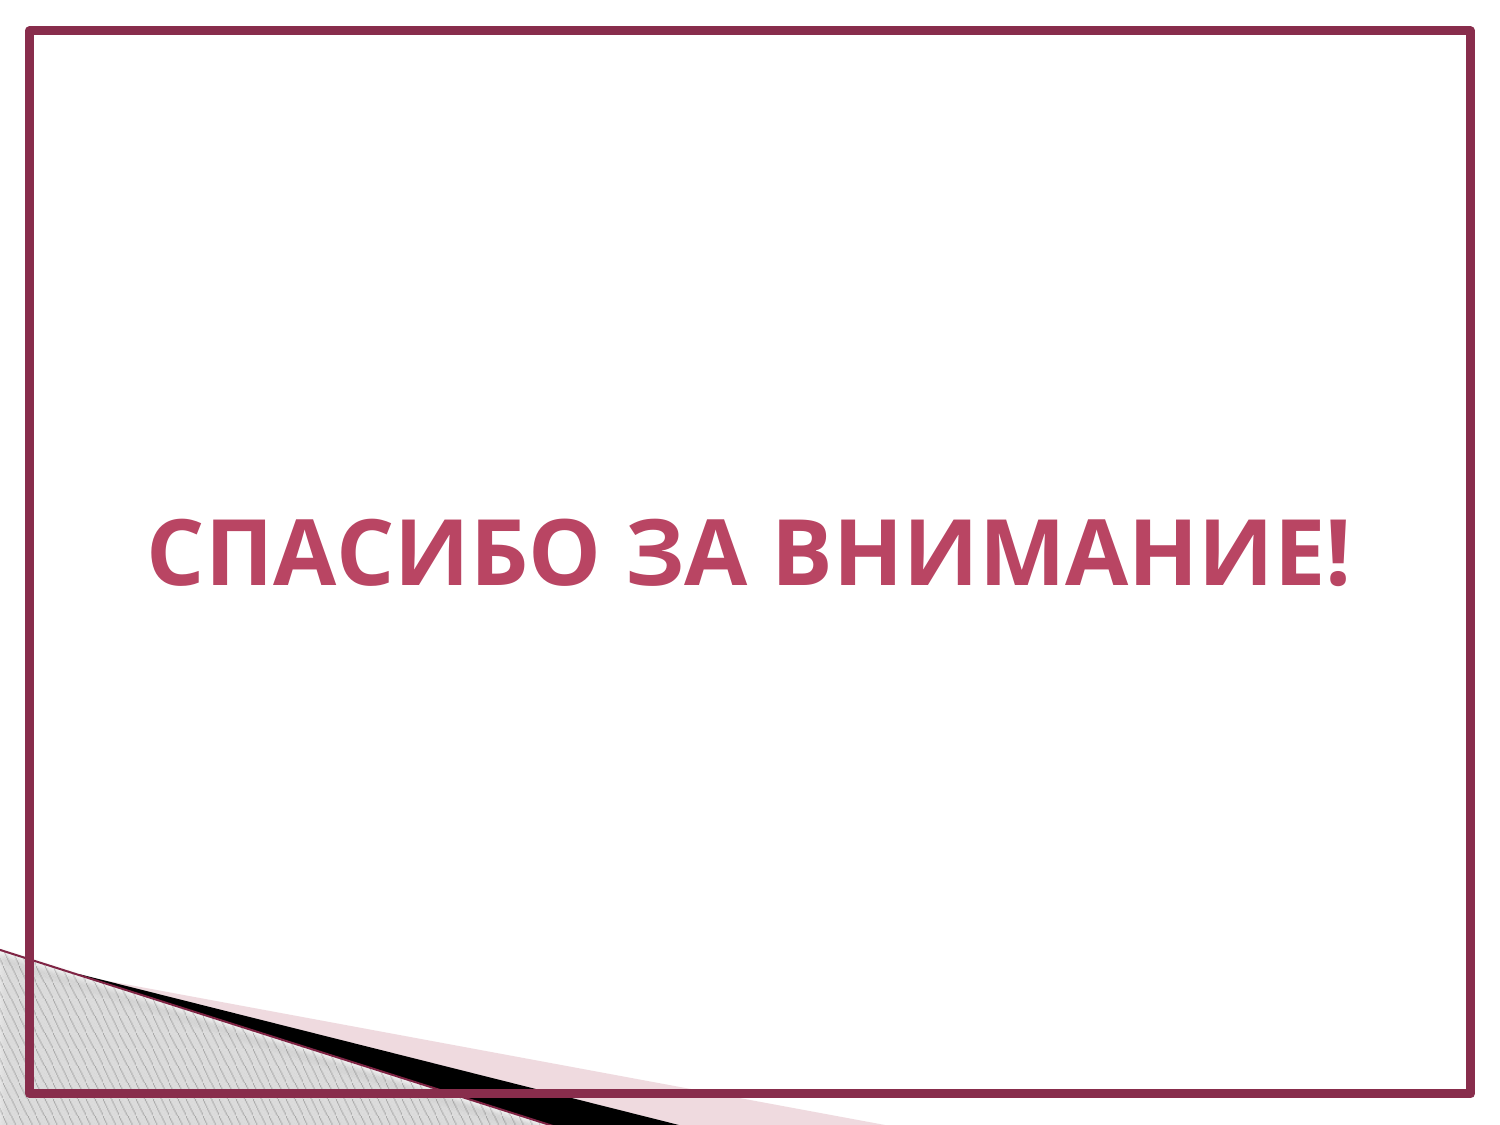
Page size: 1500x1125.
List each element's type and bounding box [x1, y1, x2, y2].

text_box [25, 26, 1475, 1098]
